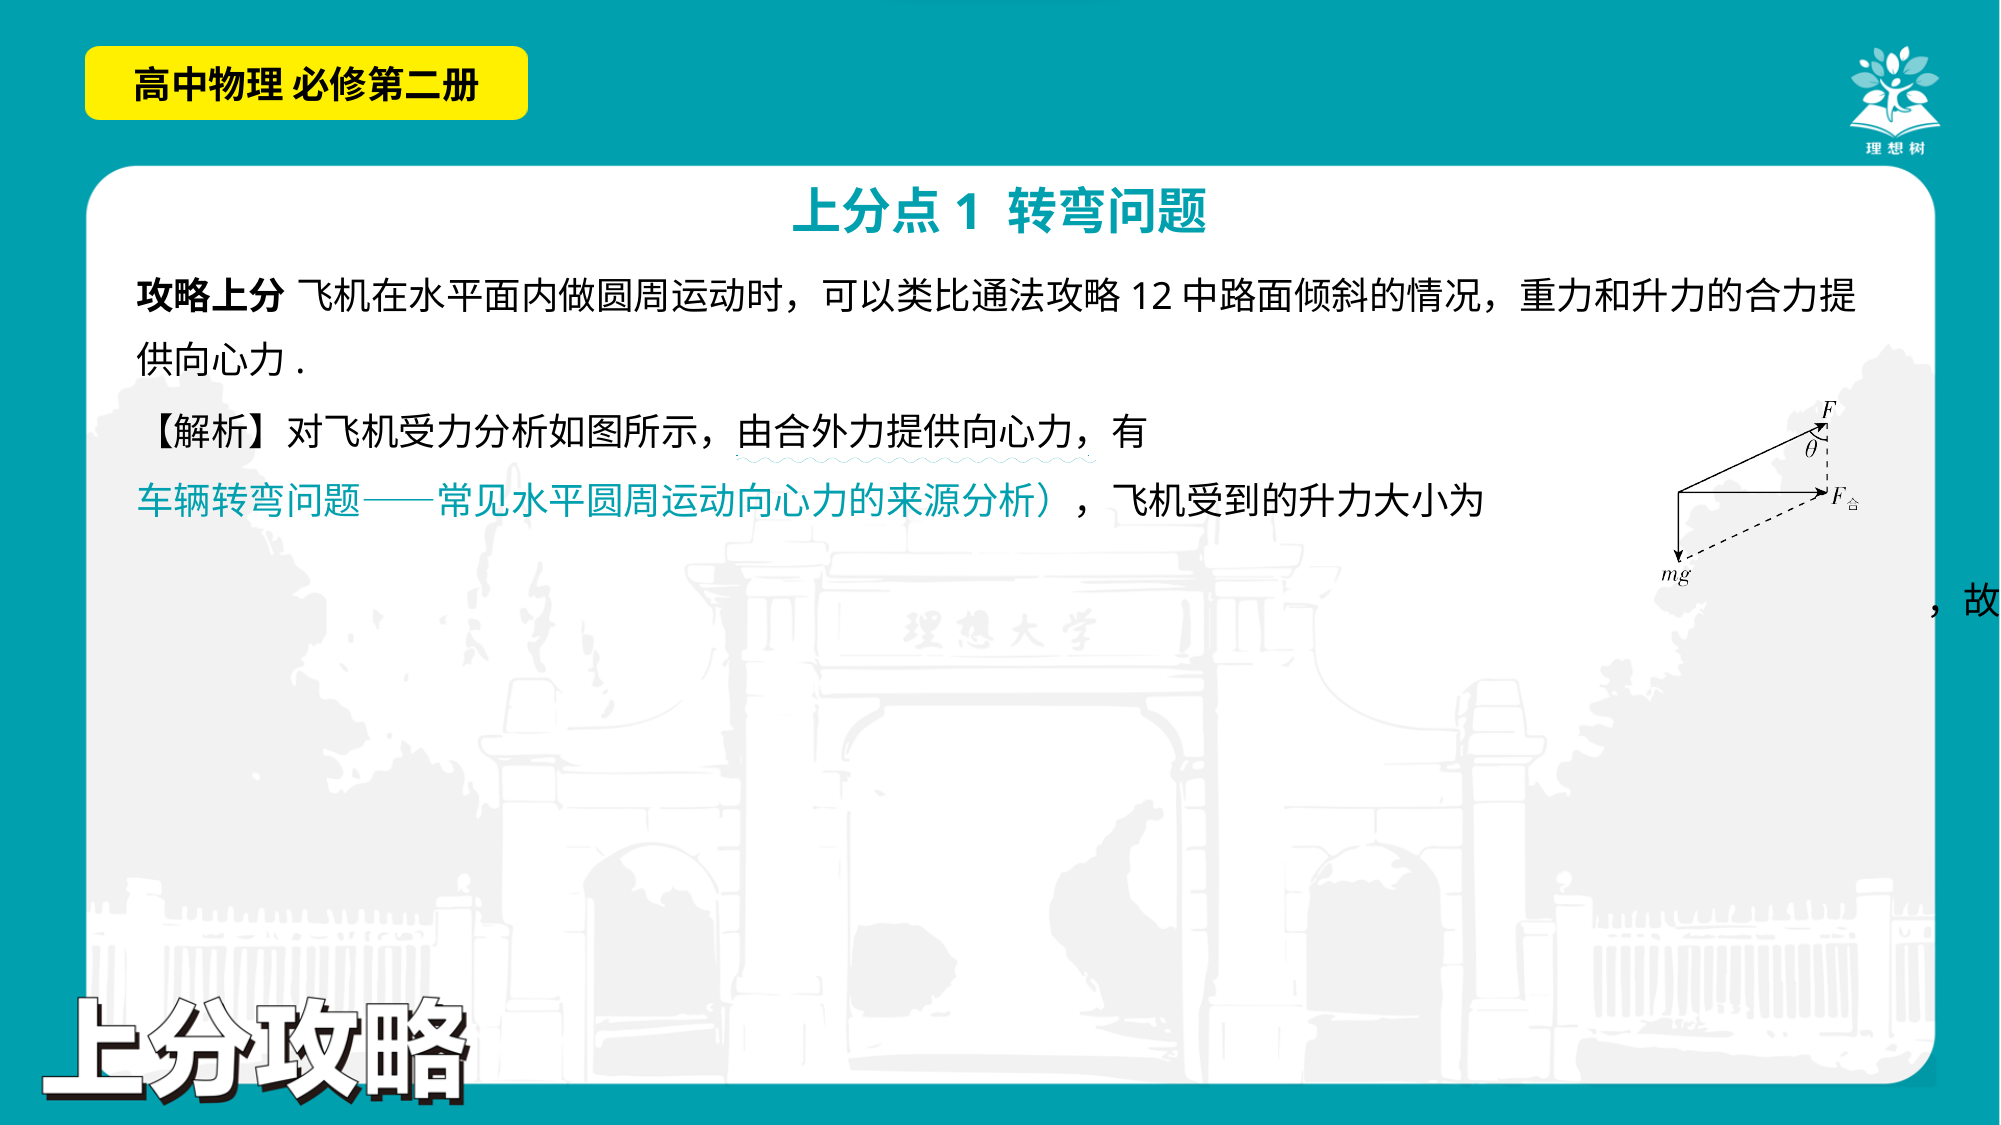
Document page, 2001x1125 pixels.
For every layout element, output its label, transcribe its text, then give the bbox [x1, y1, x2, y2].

text_box . . [735, 374, 1394, 455]
text_box 攻略上分 飞机在水平面内做圆周运动时，可以类比通法攻略12中路面倾斜的情况，重力和升力的合力提 供向心力. [136, 247, 1865, 375]
picture [0, 0, 2000, 1125]
